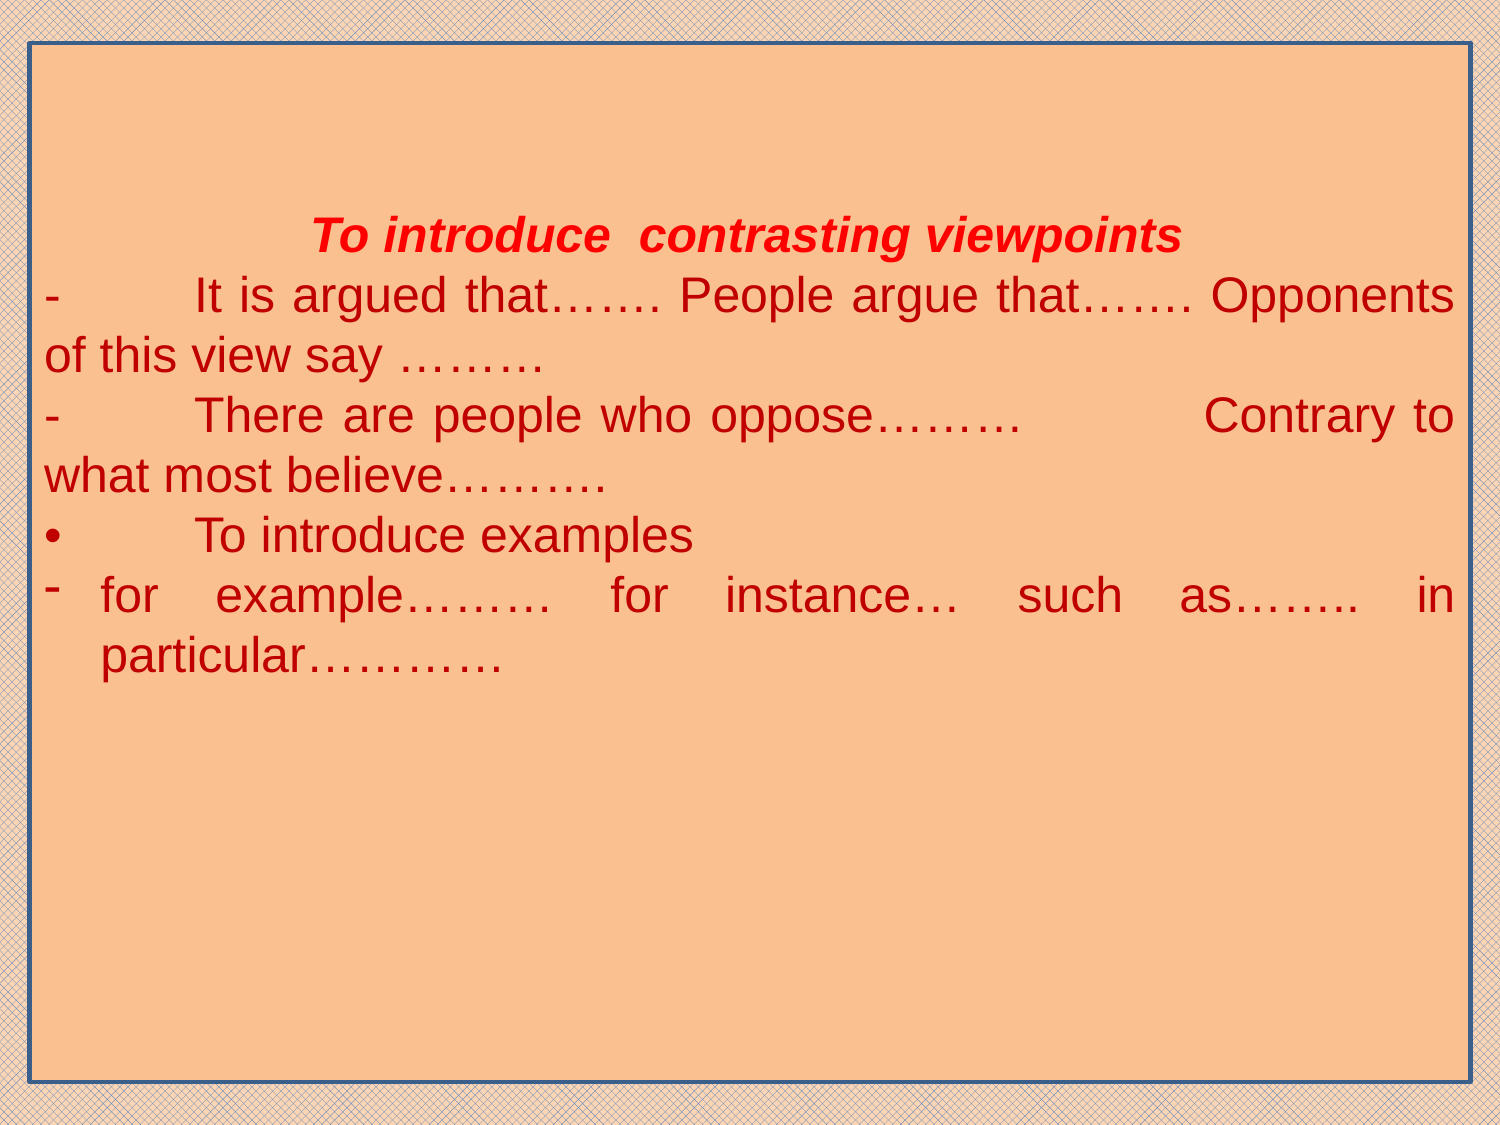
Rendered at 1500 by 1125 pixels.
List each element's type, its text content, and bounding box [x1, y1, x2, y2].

text_box To introduce contrasting viewpoints - It is argued that……. People argue that……. Opponents of this view say ……… - There are people who oppose……… Contrary to what most believe………. • To introduce examples for example……… for instance… such as…….. in particular………… [27, 41, 1473, 1084]
